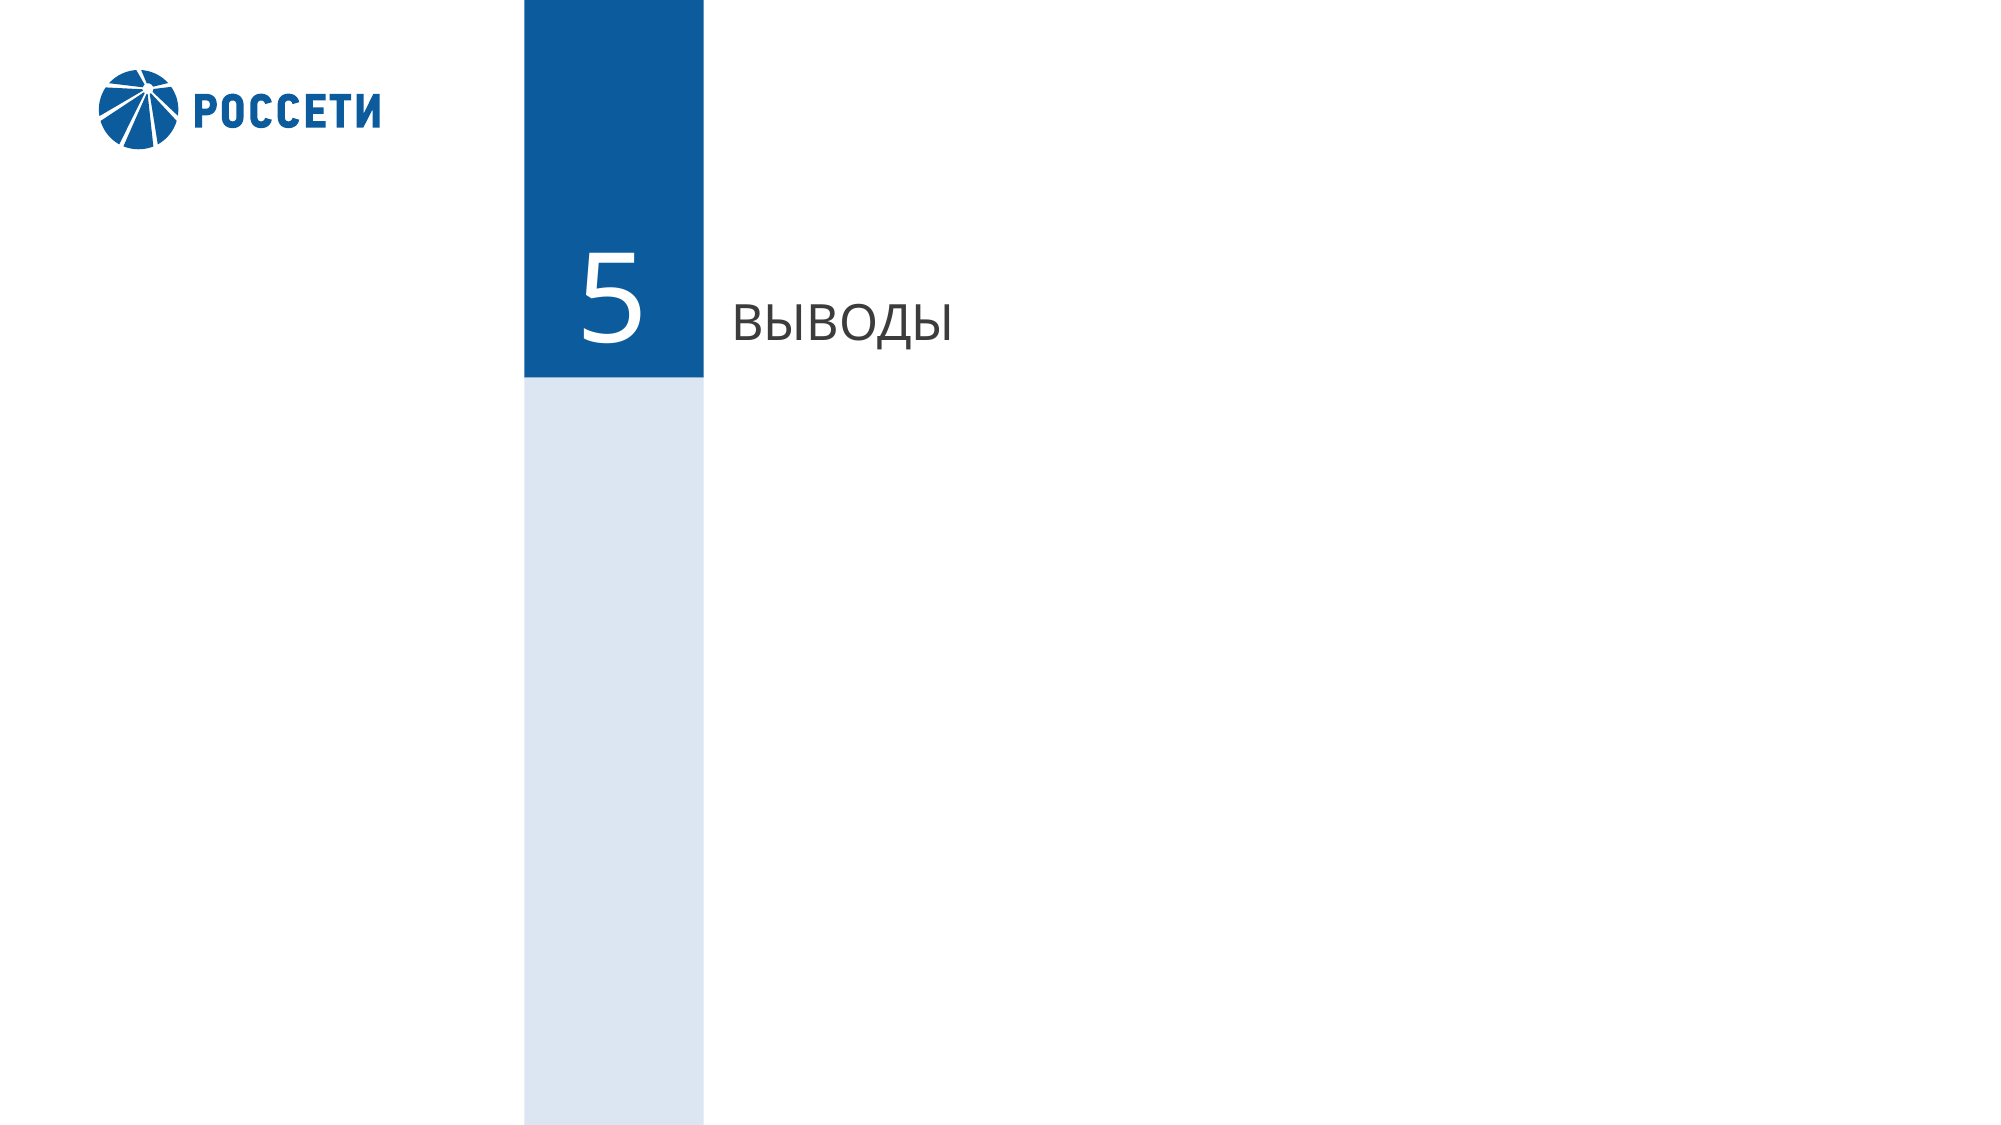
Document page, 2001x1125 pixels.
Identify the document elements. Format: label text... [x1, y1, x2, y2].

list 5 [543, 220, 682, 364]
list ВЫВОДЫ [731, 290, 1816, 504]
